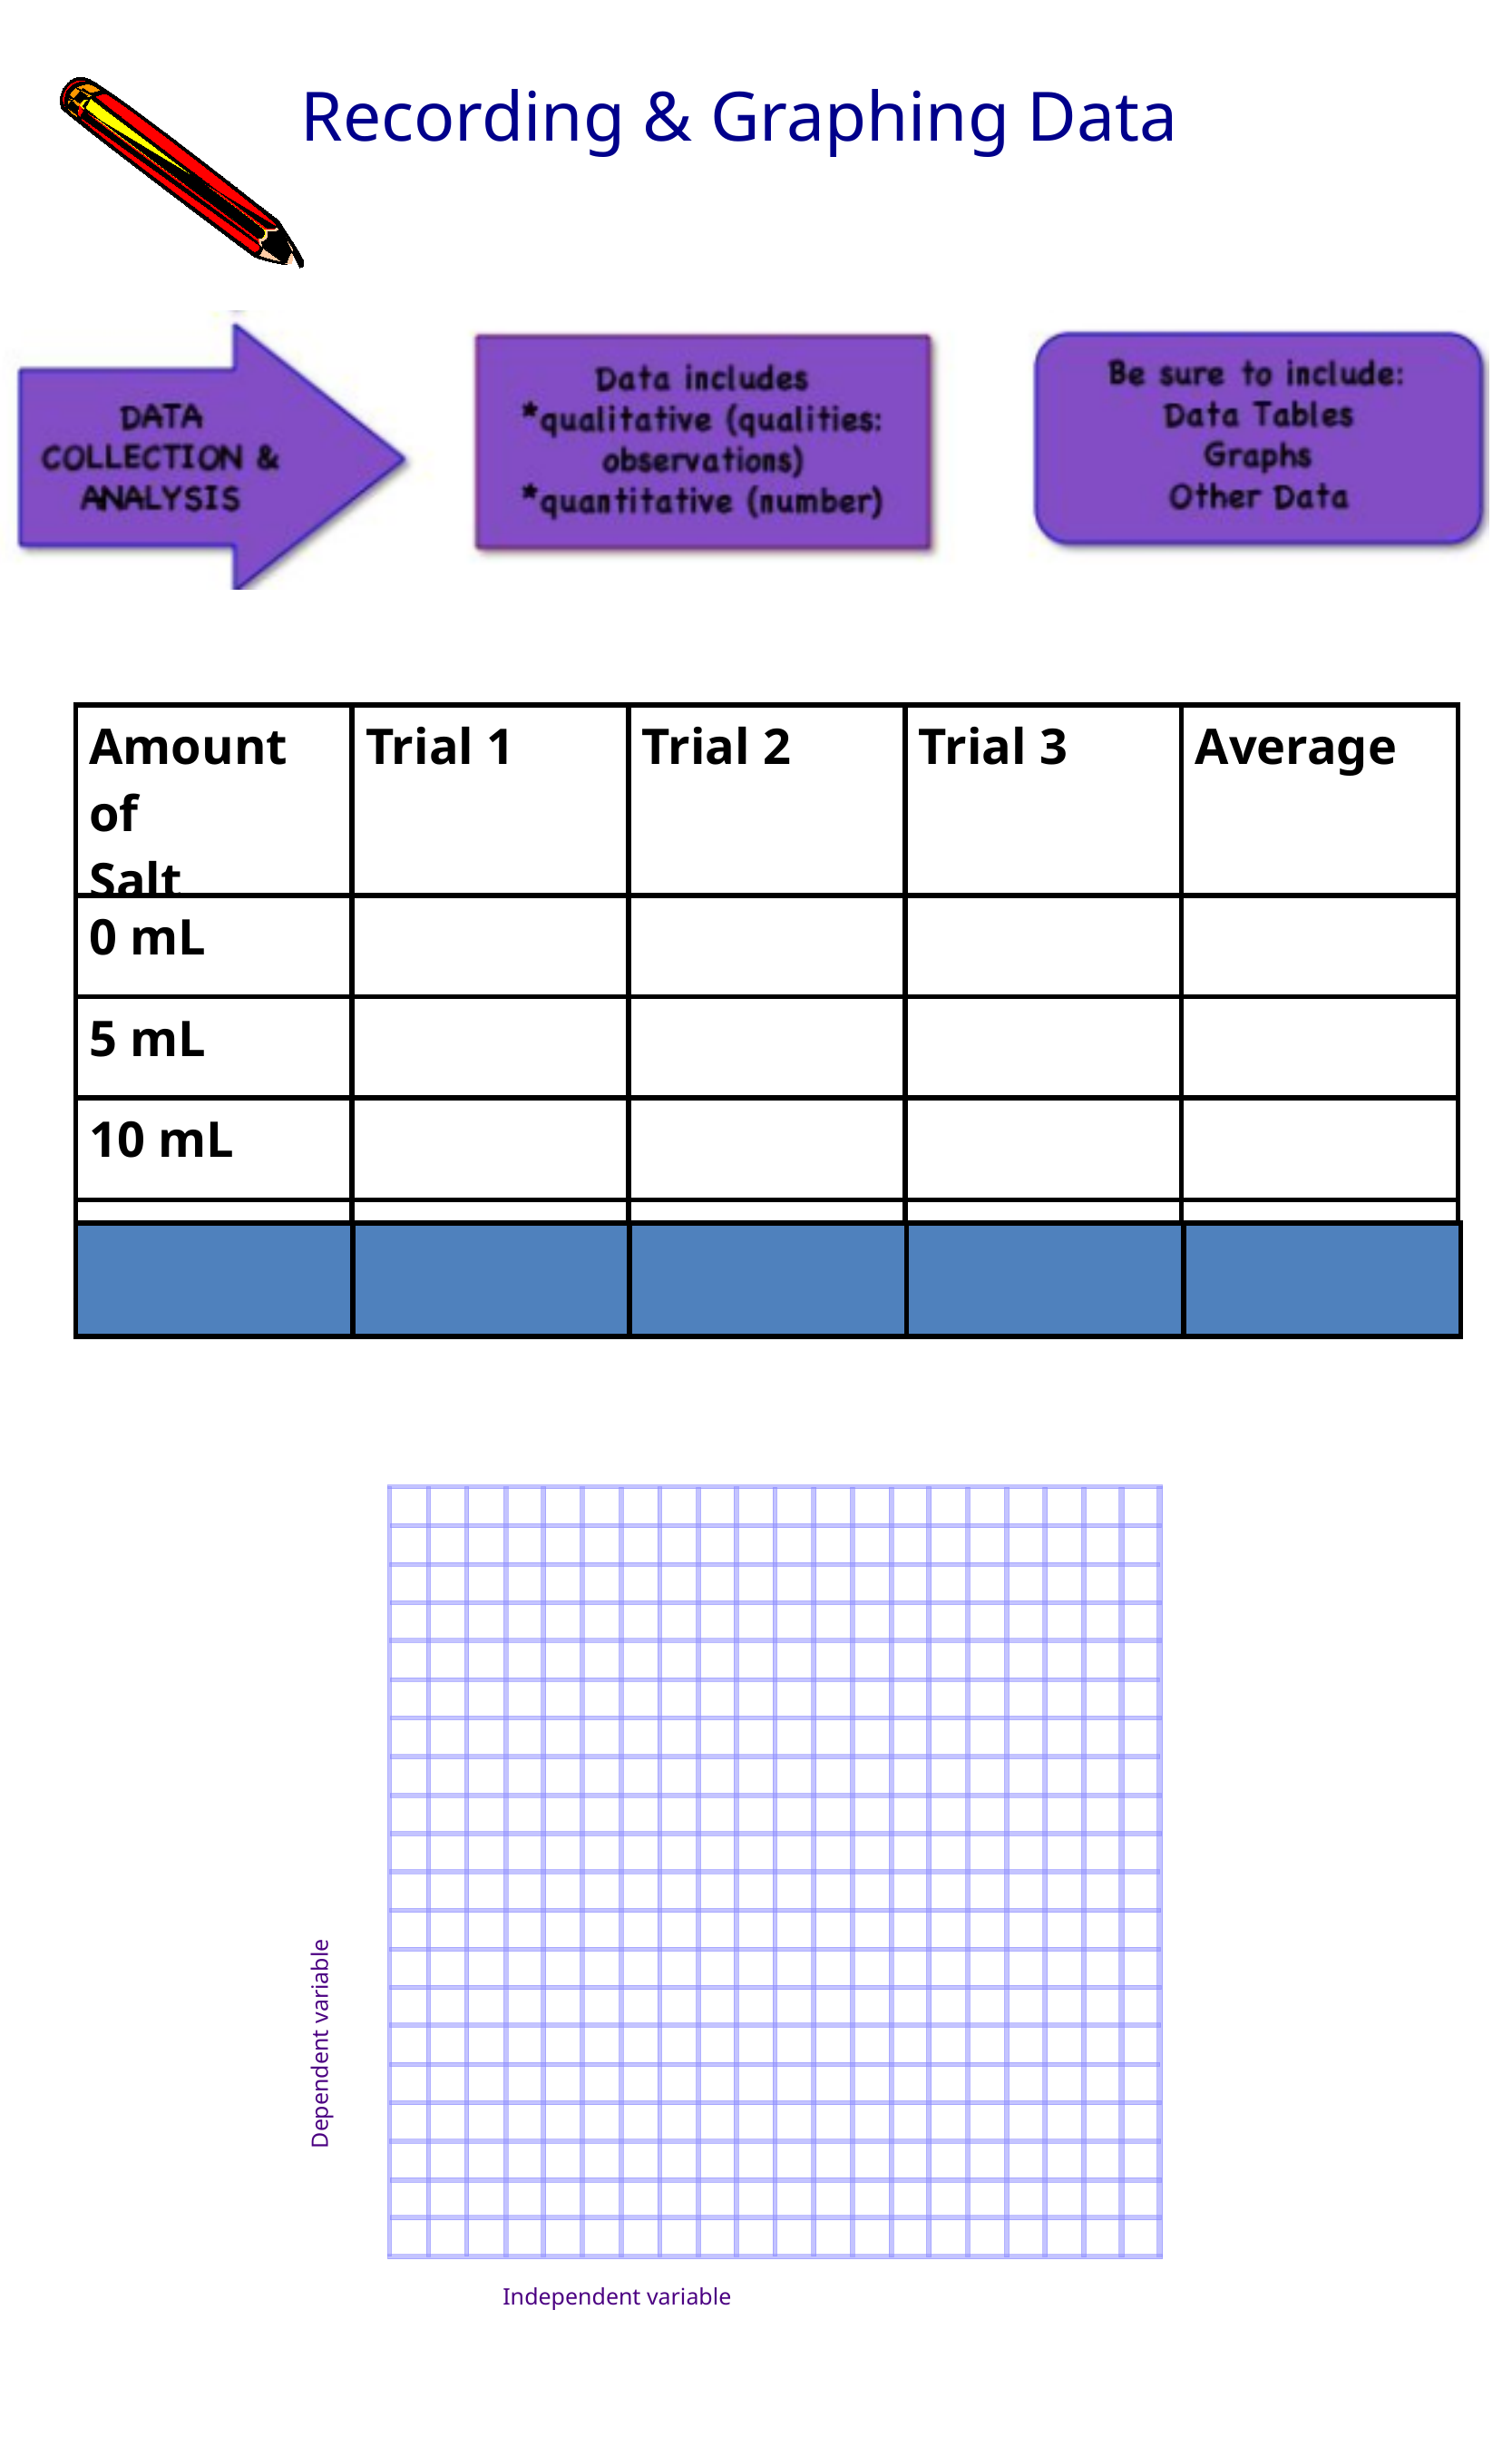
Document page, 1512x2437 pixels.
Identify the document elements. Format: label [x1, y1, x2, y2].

text_box [0, 65, 1505, 2317]
